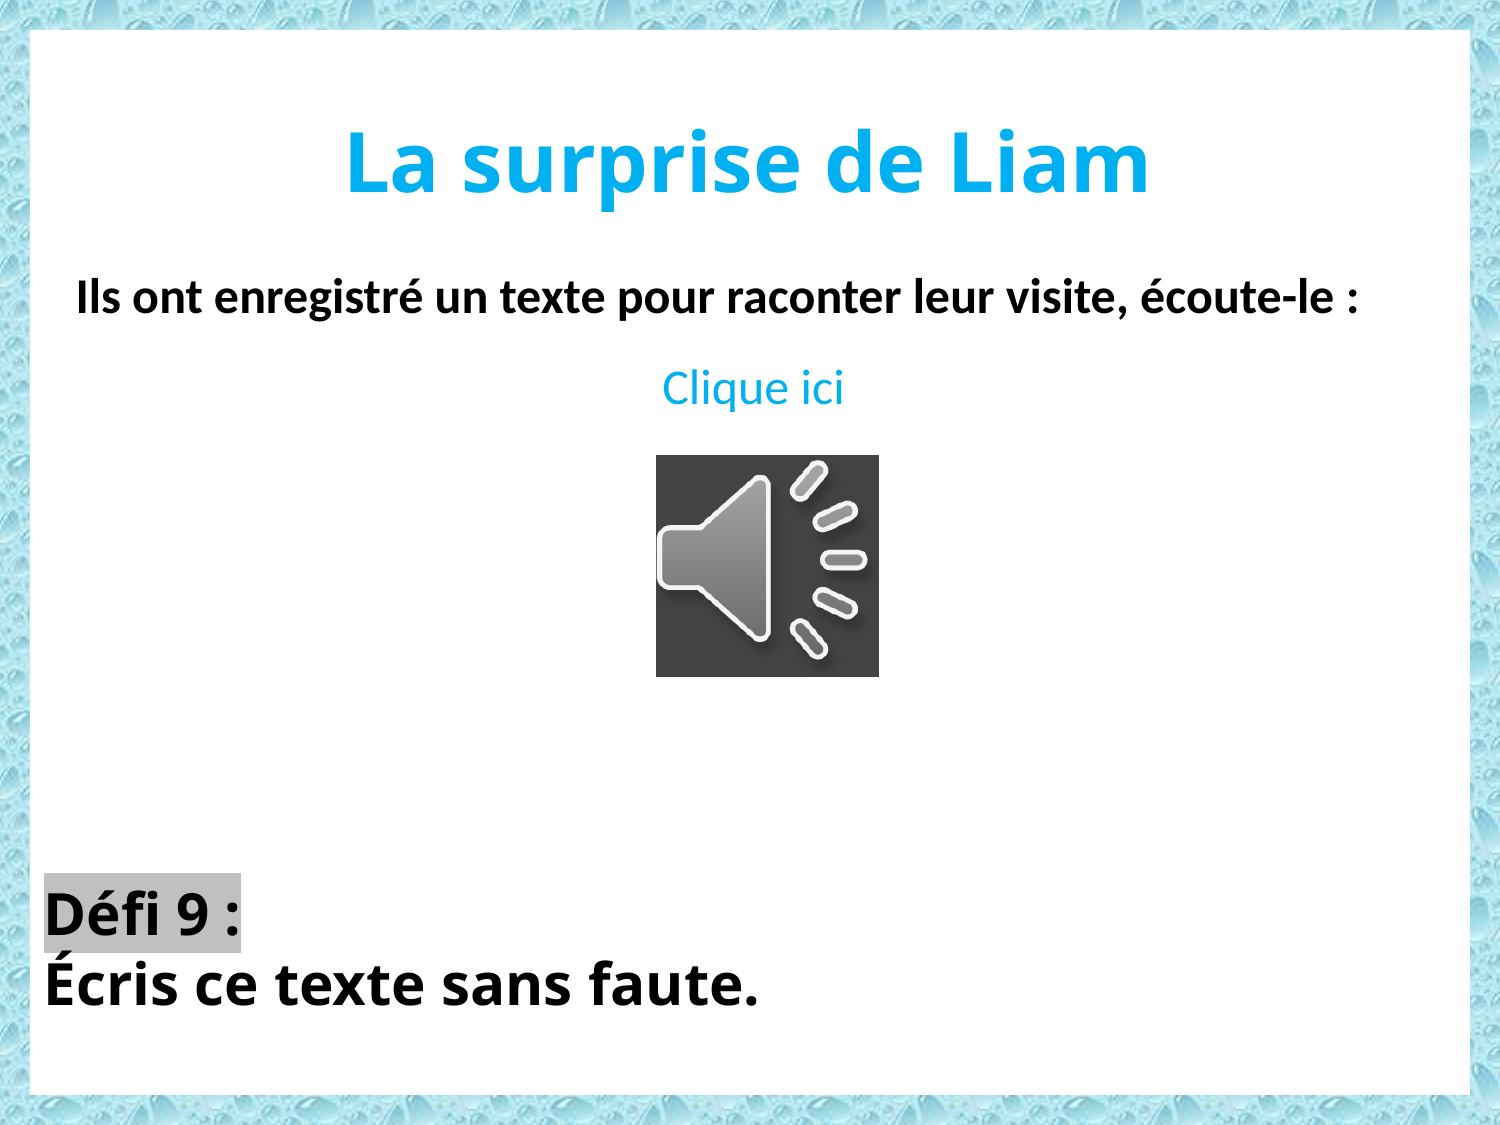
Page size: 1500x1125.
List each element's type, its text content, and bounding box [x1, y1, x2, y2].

list Ils ont enregistré un texte pour raconter leur visite, écoute-le : Clique ici [53, 262, 1447, 1080]
title La surprise de Liam [140, 99, 1356, 232]
text_box Défi 9 : Écris ce texte sans faute. [28, 869, 790, 1025]
picture [0, 0, 1500, 1125]
